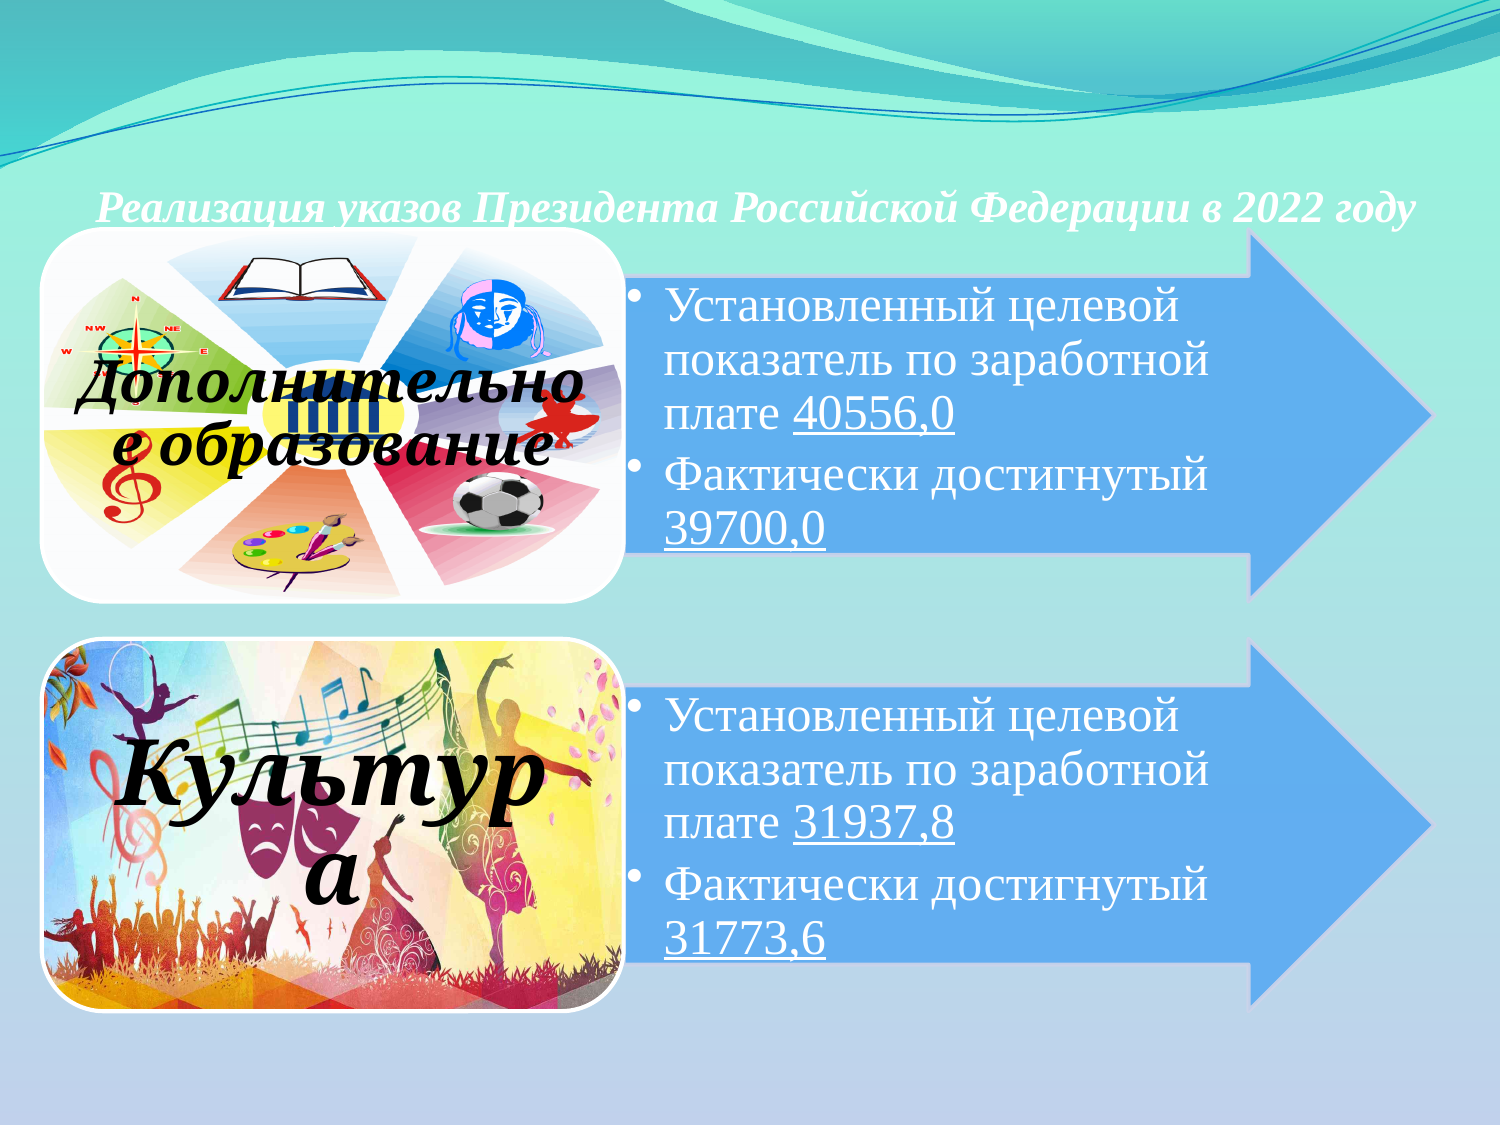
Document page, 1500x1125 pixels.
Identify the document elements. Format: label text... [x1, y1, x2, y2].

title Реализация указов Президента Российской Федерации в 2022 году [75, 115, 1438, 232]
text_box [41, 228, 1436, 1012]
